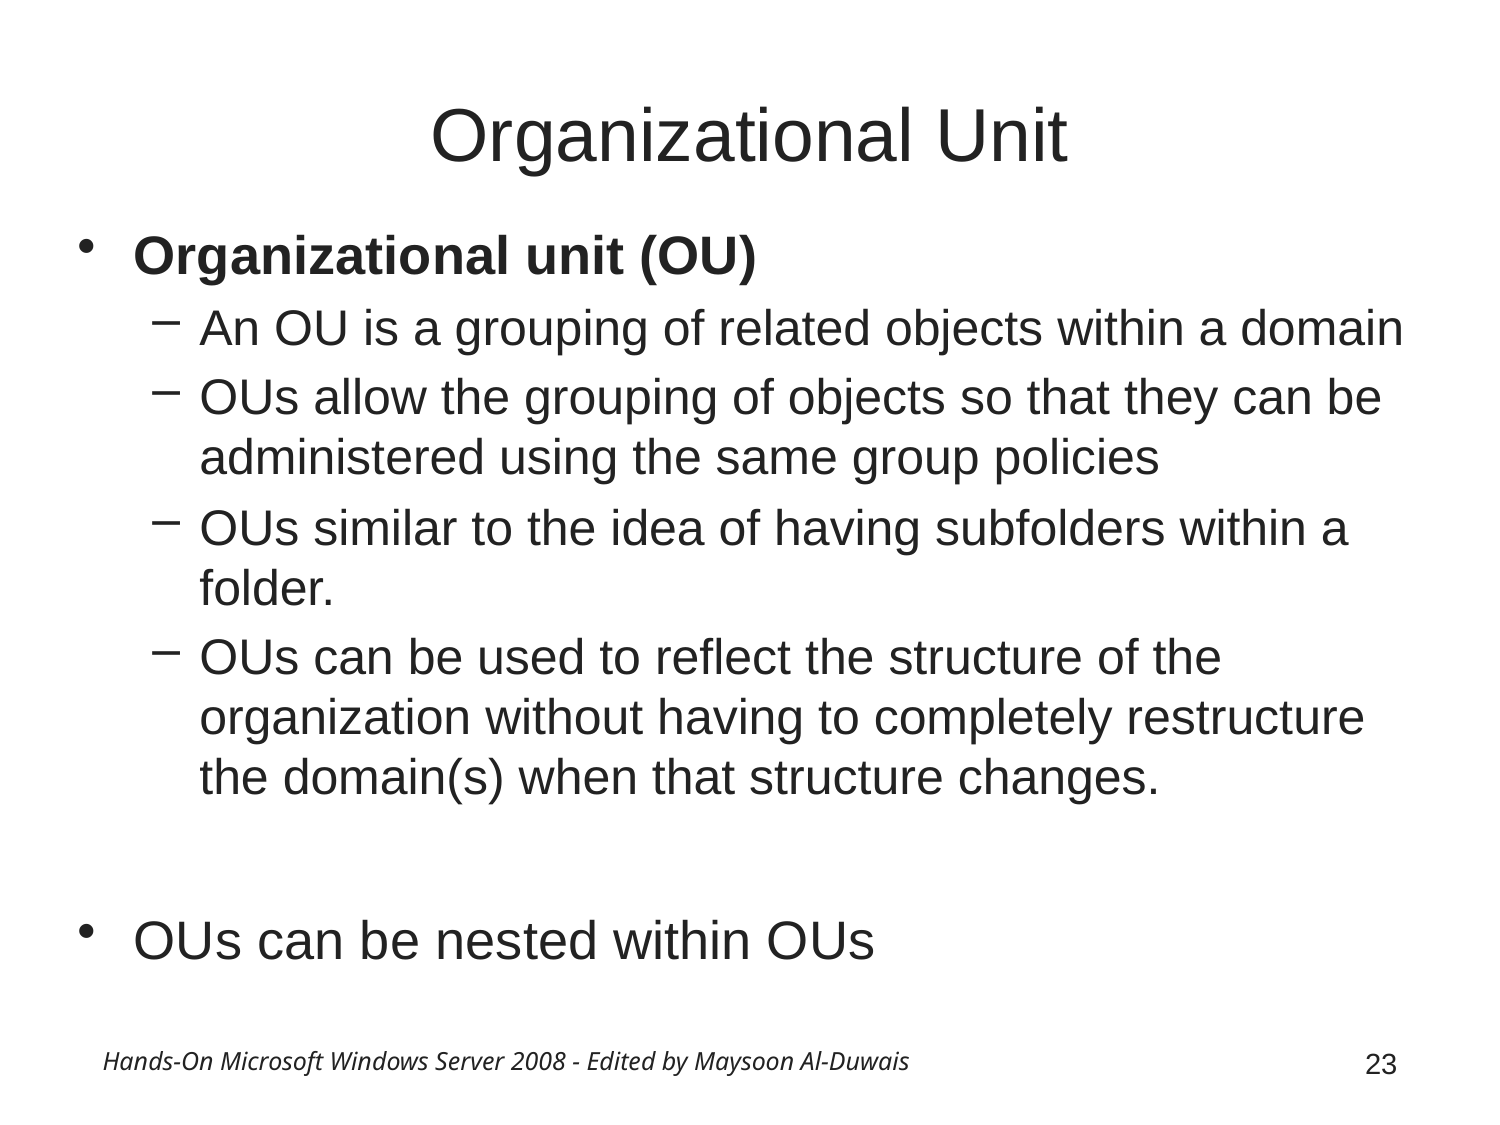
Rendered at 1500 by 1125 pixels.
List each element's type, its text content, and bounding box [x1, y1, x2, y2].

footer Hands-On Microsoft Windows Server 2008 - Edited by Maysoon Al-Duwais [87, 1037, 1051, 1101]
slide_number 23 [1074, 1037, 1413, 1101]
list Organizational unit (OU) An OU is a grouping of related objects within a domain OUs allow the grouping of objects so that they can be administered using the same group policies OUs similar to the idea of having subfolders within a folder. OUs can be used to reflect the structure of the organization without having to completely restructure the domain(s) when that structure changes. OUs can be nested within OUs [62, 212, 1426, 963]
title Organizational Unit [87, 37, 1413, 212]
